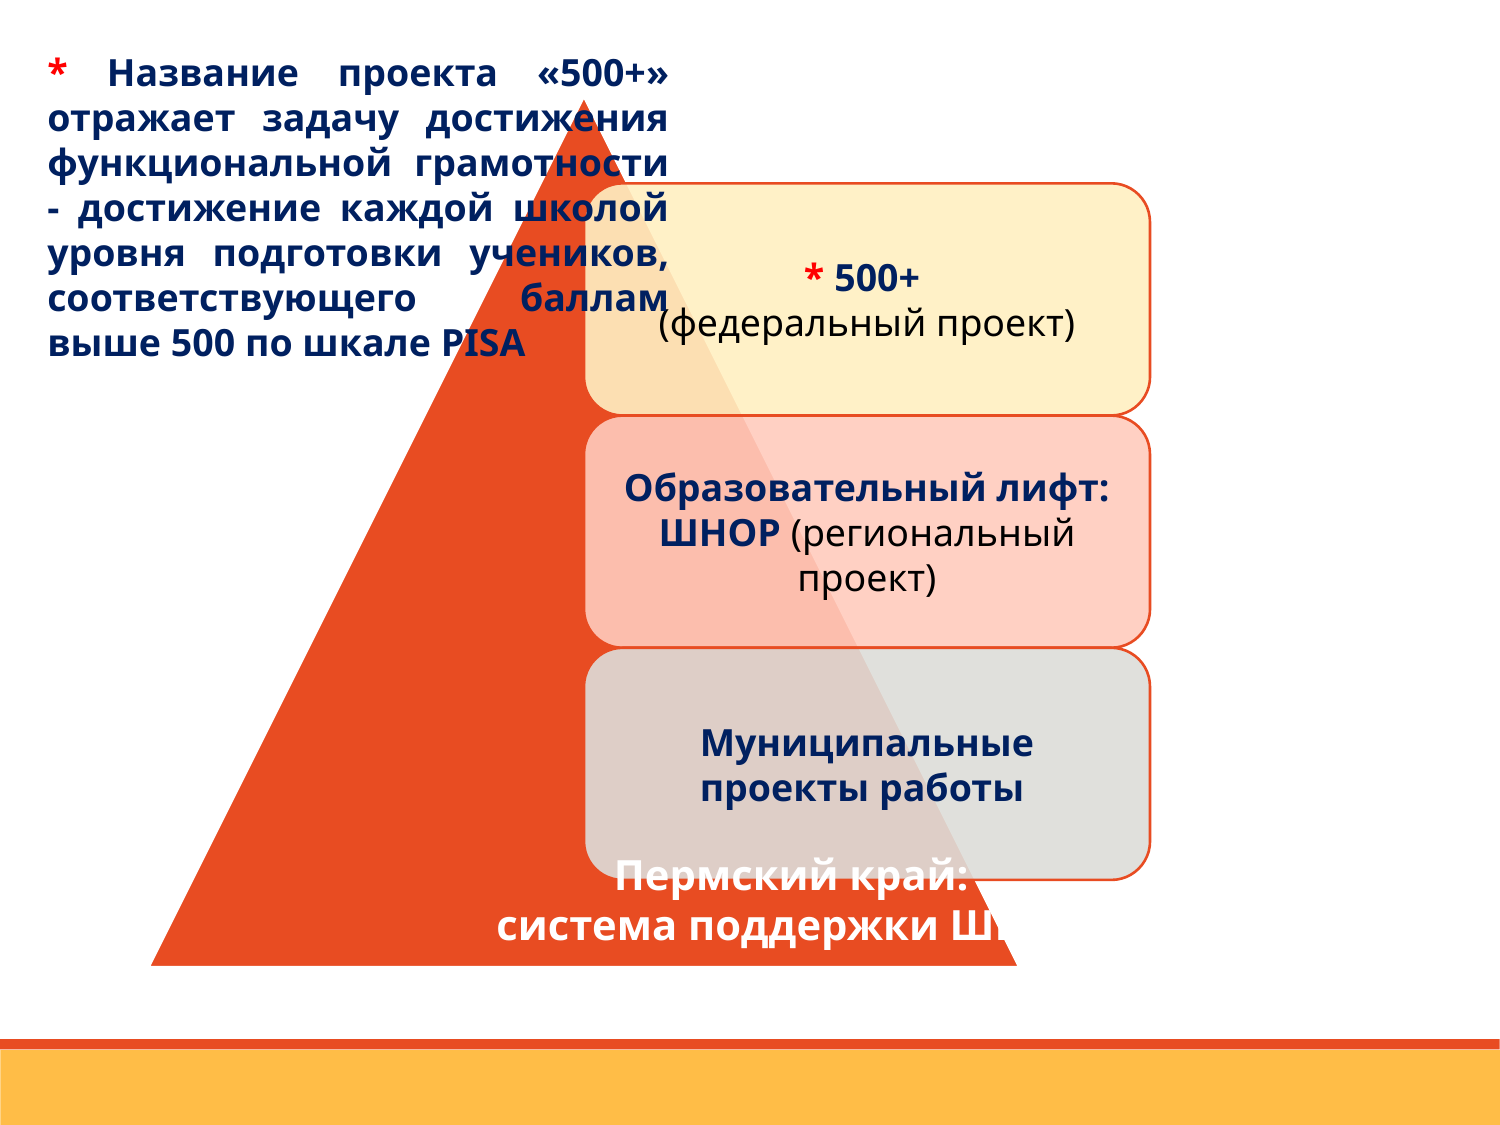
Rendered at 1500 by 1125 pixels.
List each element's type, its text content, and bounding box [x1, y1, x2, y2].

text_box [147, 95, 1441, 968]
text_box * Название проекта «500+» отражает задачу достижения функциональной грамотности - достижение каждой школой уровня подготовки учеников, соответствующего баллам выше 500 по шкале PISA [32, 41, 685, 372]
